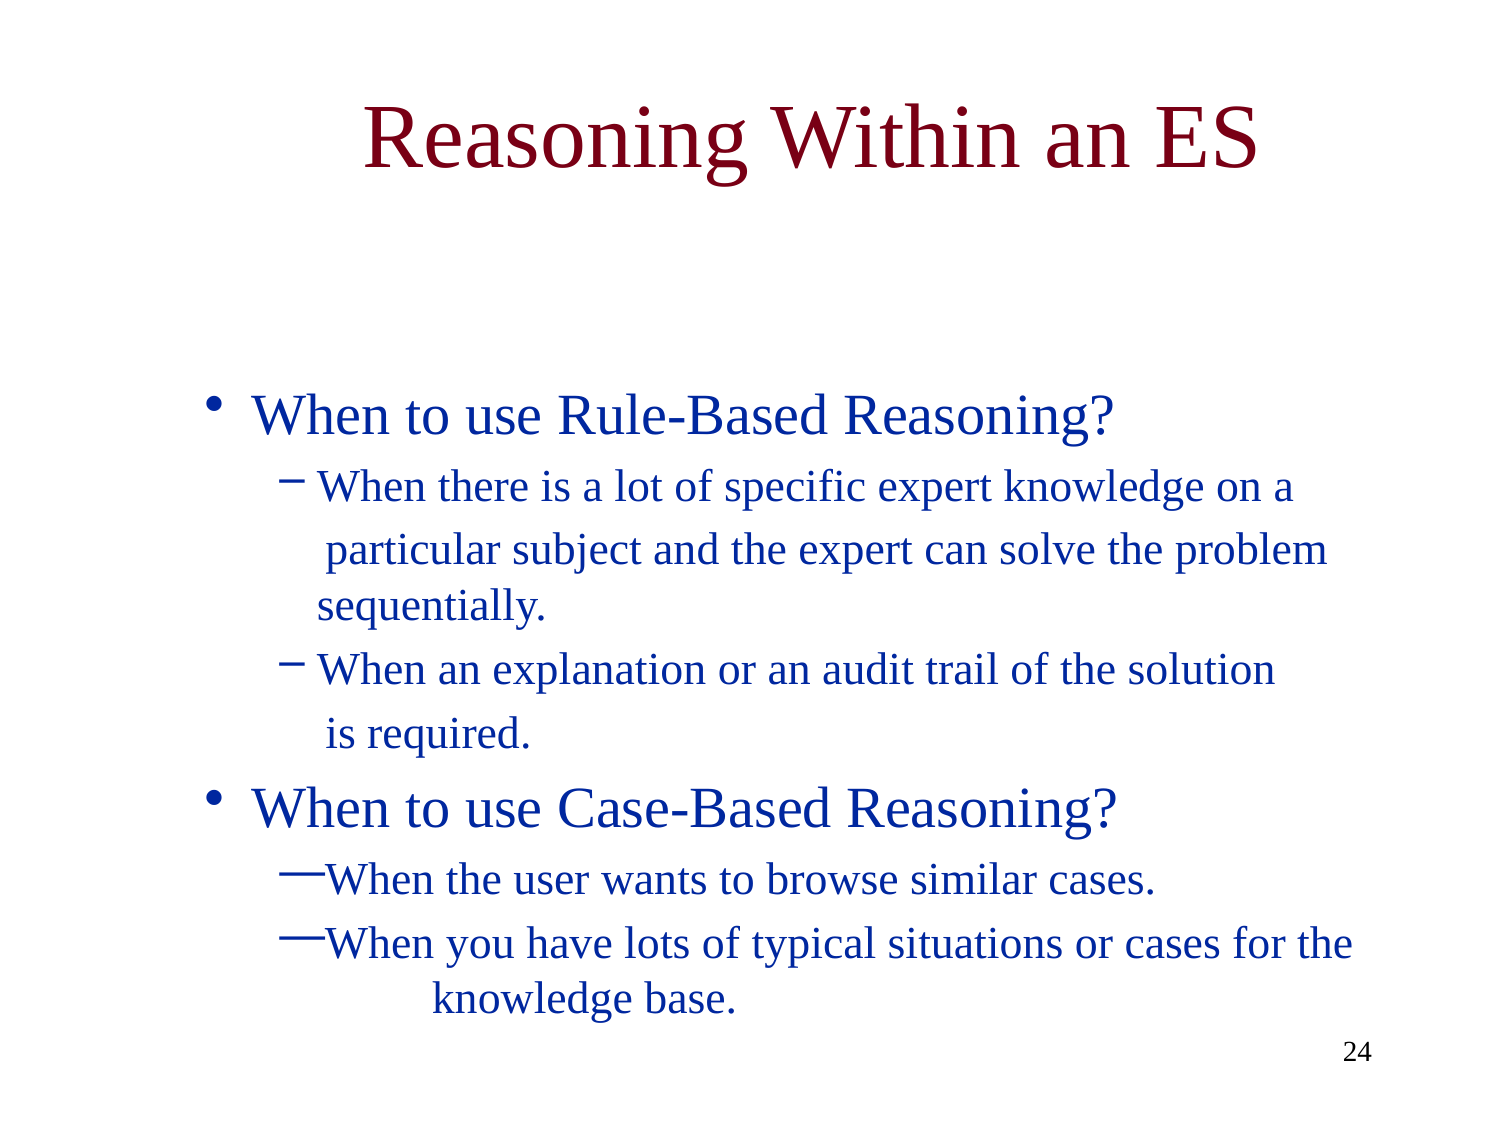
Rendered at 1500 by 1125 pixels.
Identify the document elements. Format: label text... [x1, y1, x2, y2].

title Reasoning Within an ES [249, 0, 1376, 263]
list When to use Rule-Based Reasoning? When there is a lot of specific expert knowledge on a particular subject and the expert can solve the problem sequentially. When an explanation or an audit trail of the solution is required. When to use Case-Based Reasoning? When the user wants to browse similar cases. When you have lots of typical situations or cases for the knowledge base. [114, 368, 1378, 1045]
slide_number 24 [1074, 1024, 1388, 1101]
